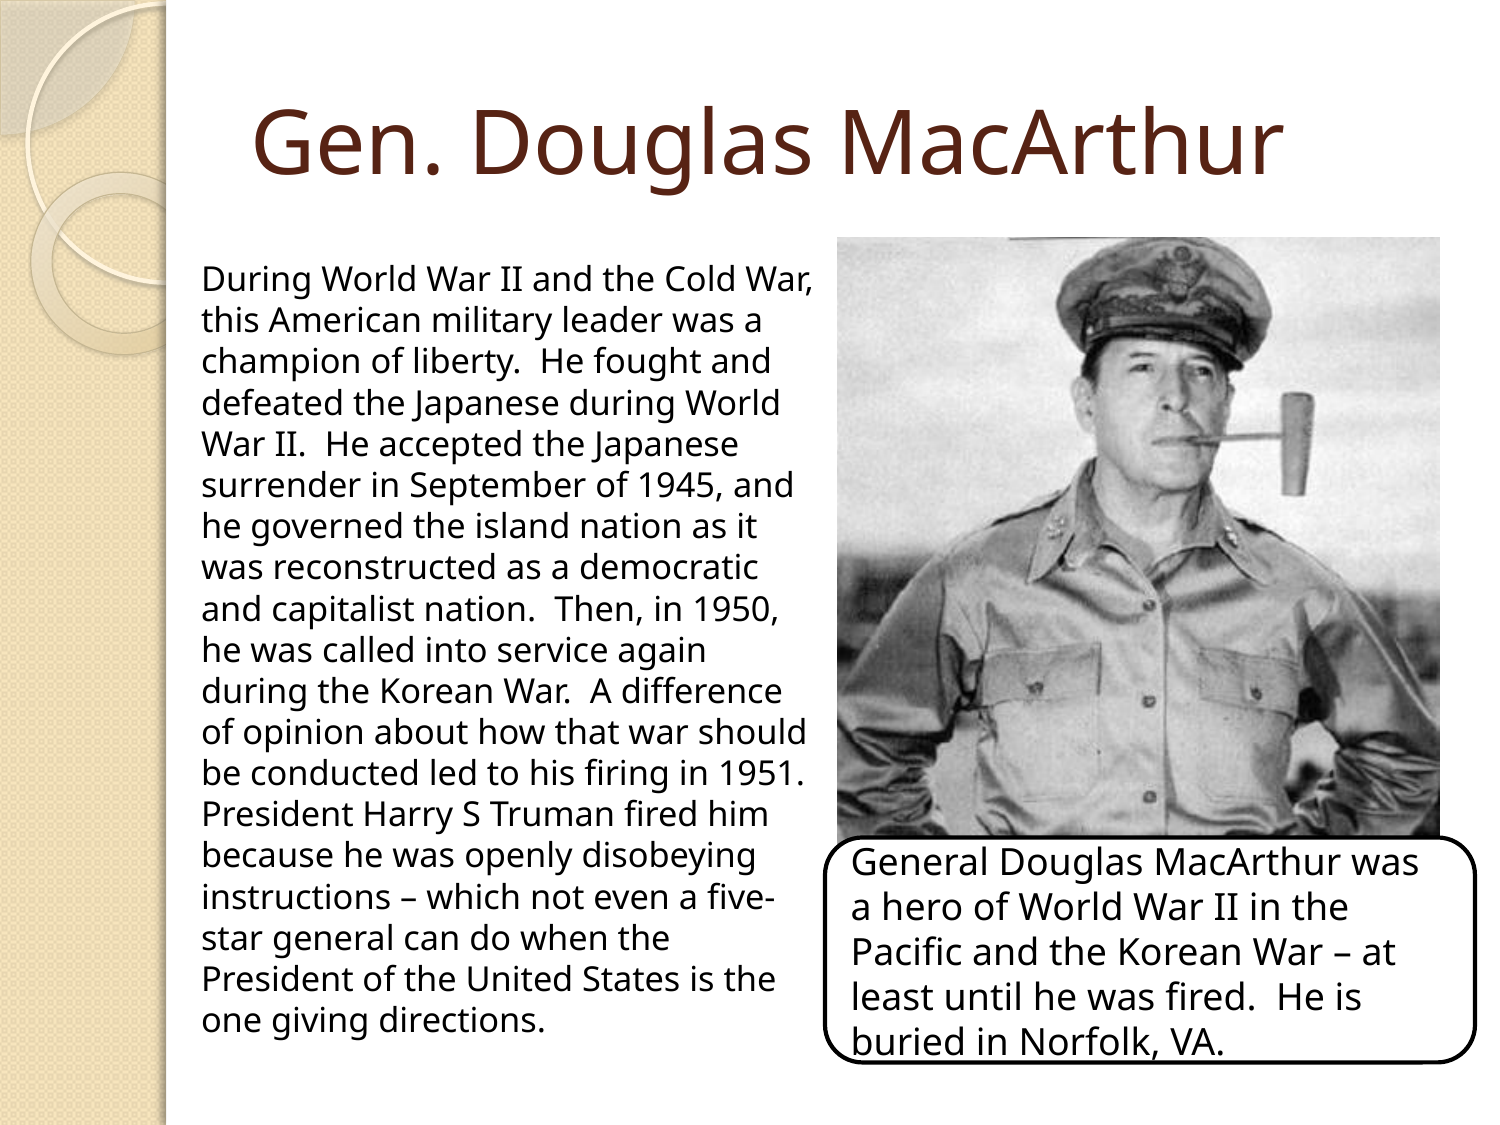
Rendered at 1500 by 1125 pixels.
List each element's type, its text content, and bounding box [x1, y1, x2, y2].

text_box General Douglas MacArthur was a hero of World War II in the Pacific and the Korean War – at least until he was fired. He is buried in Norfolk, VA. [822, 836, 1478, 1065]
title Gen. Douglas MacArthur [235, 45, 1466, 233]
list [837, 237, 1440, 852]
list During World War II and the Cold War, this American military leader was a champion of liberty. He fought and defeated the Japanese during World War II. He accepted the Japanese surrender in September of 1945, and he governed the island nation as it was reconstructed as a democratic and capitalist nation. Then, in 1950, he was called into service again during the Korean War. A difference of opinion about how that war should be conducted led to his firing in 1951. President Harry S Truman fired him because he was openly disobeying instructions – which not even a five-star general can do when the President of the United States is the one giving directions. [174, 249, 838, 1100]
